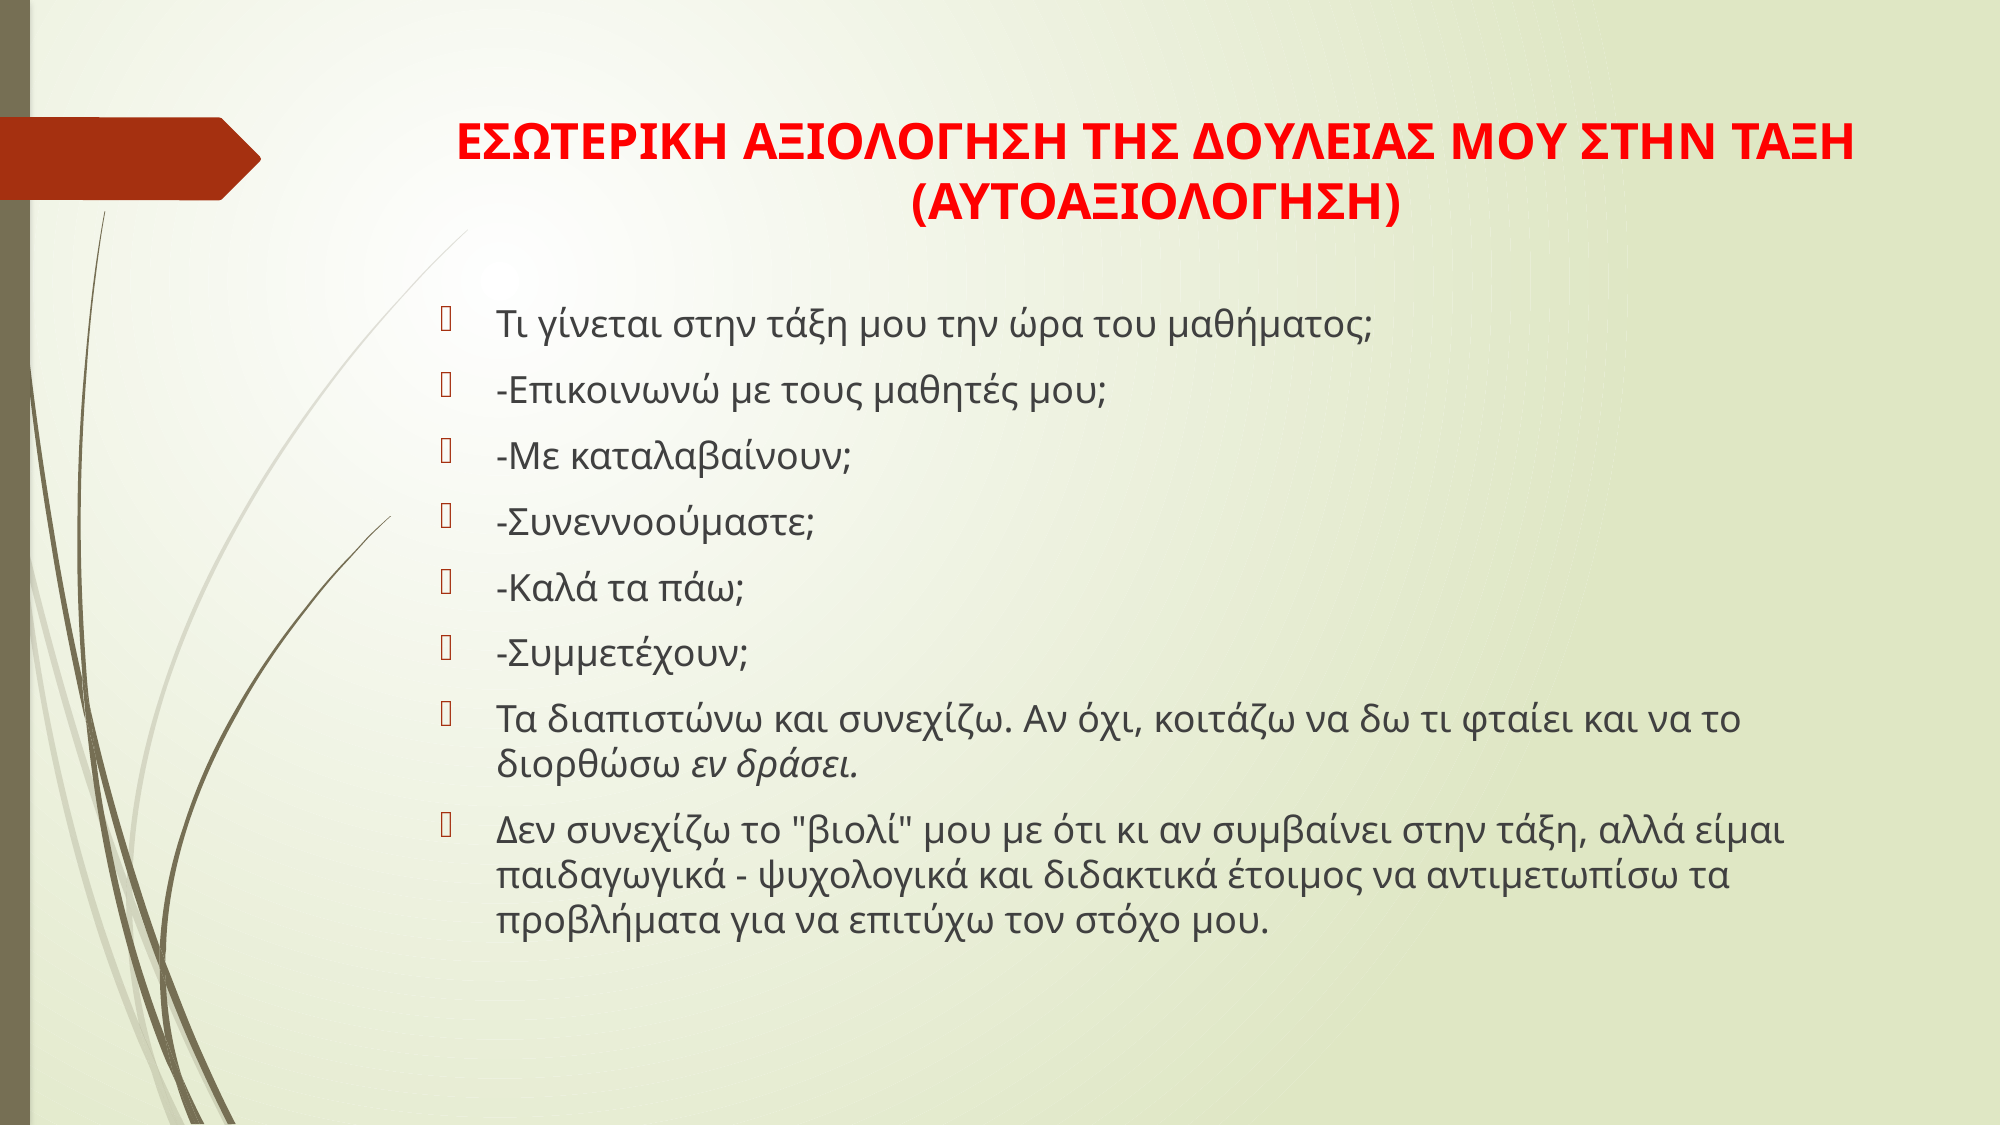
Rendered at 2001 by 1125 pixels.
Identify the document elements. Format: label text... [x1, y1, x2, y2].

title ΕΣΩΤΕΡΙΚΗ ΑΞΙΟΛΟΓΗΣΗ ΤΗΣ ΔΟΥΛΕΙΑΣ ΜΟΥ ΣΤΗΝ ΤΑΞΗ (ΑΥΤΟΑΞΙΟΛΟΓΗΣΗ) [425, 102, 1888, 292]
list Τι γίνεται στην τάξη μου την ώρα του μαθήματος; -Επικοινωνώ με τους μαθητές μου; -Με καταλαβαίνουν; -Συνεννοούμαστε; -Καλά τα πάω; -Συμμετέχουν; Τα διαπιστώνω και συνεχίζω. Αν όχι, κοιτάζω να δω τι φταίει και να το διορθώσω εν δράσει. Δεν συνεχίζω το "βιολί" μου με ότι κι αν συμβαίνει στην τάξη, αλλά είμαι παιδαγωγικά - ψυχολογικά και διδακτικά έτοιμος να αντιμετωπίσω τα προβλήματα για να επιτύχω τον στόχο μου. [424, 292, 1888, 950]
